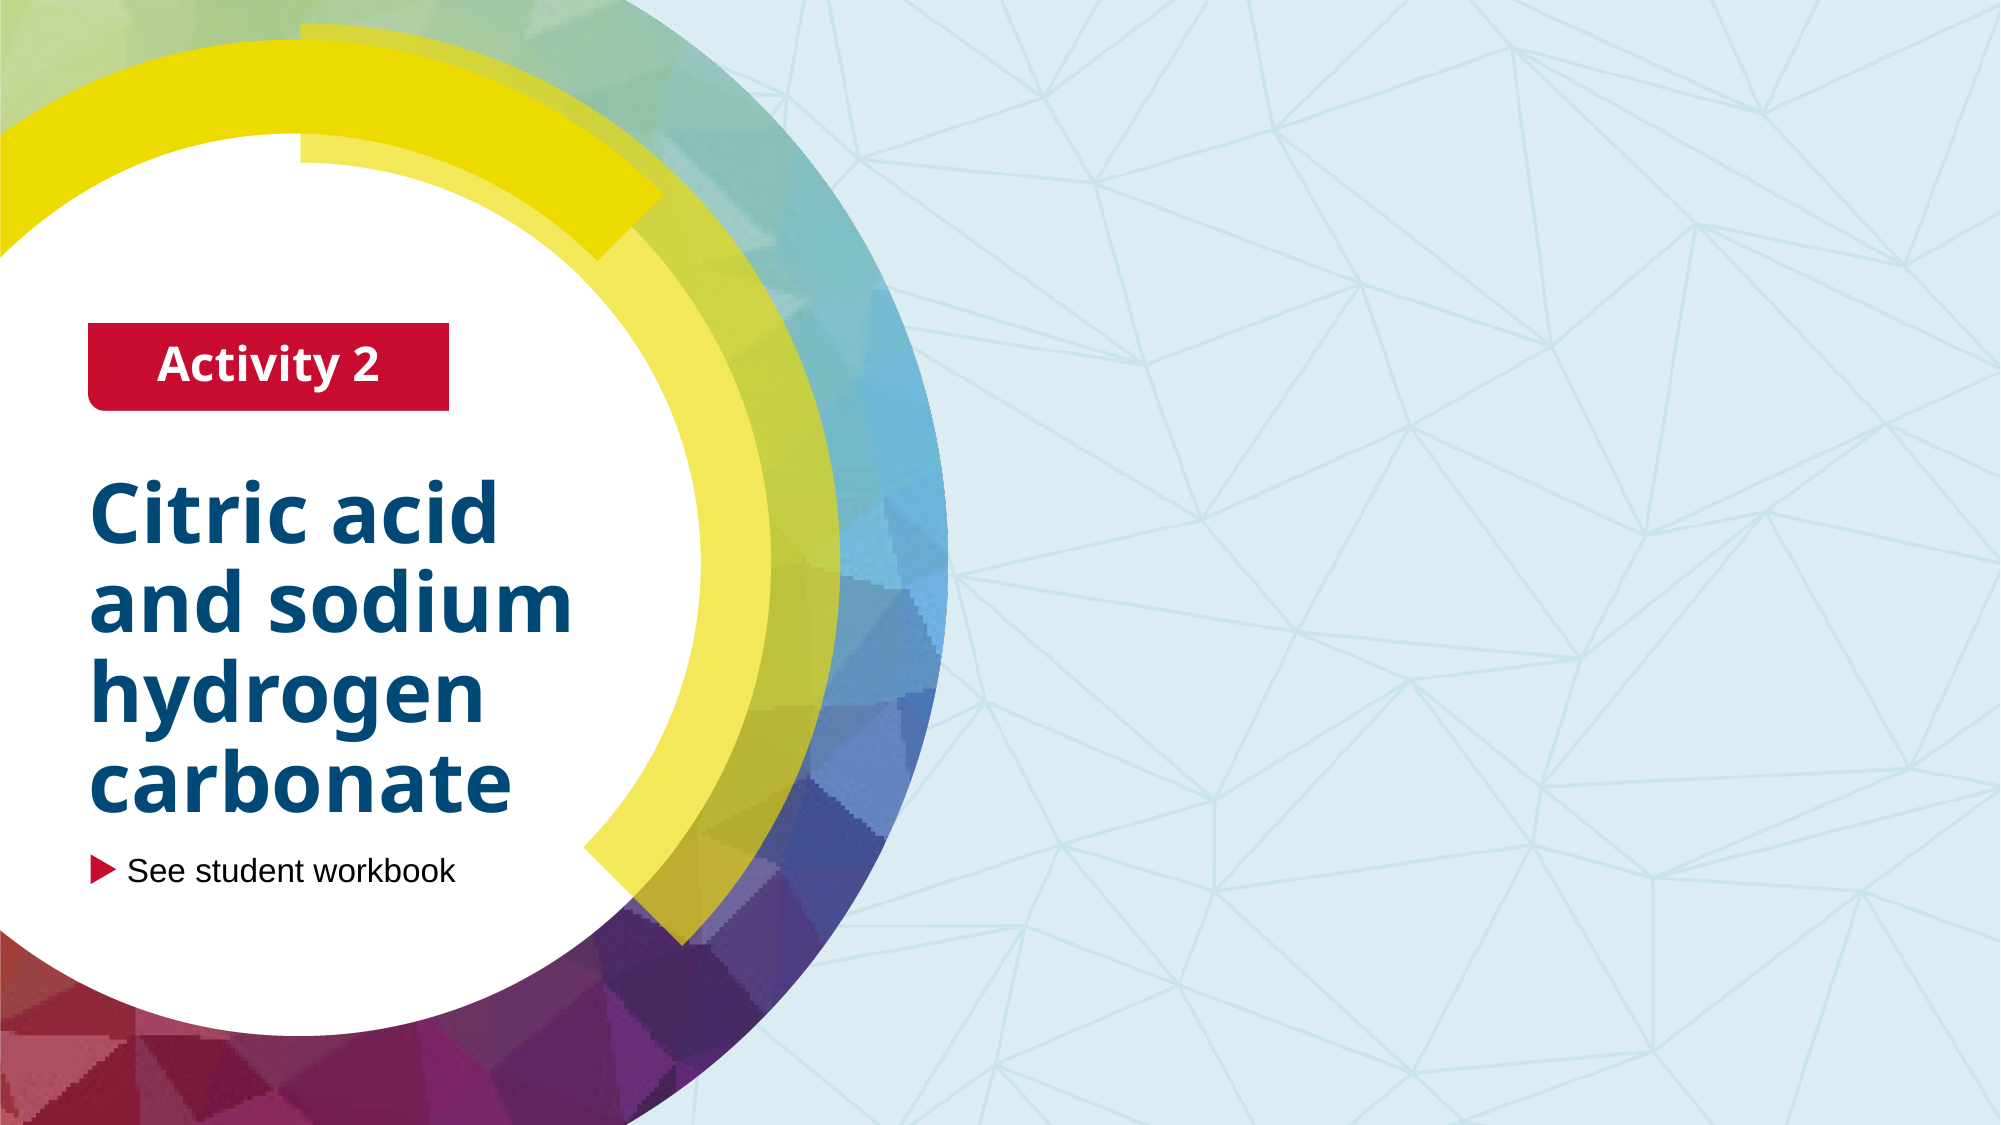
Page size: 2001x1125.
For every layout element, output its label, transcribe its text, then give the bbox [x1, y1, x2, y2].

title Citric acid and sodium hydrogen carbonate [88, 471, 680, 890]
list See student workbook [126, 802, 680, 890]
list Activity 2 [88, 323, 449, 410]
picture [0, 0, 2001, 1125]
